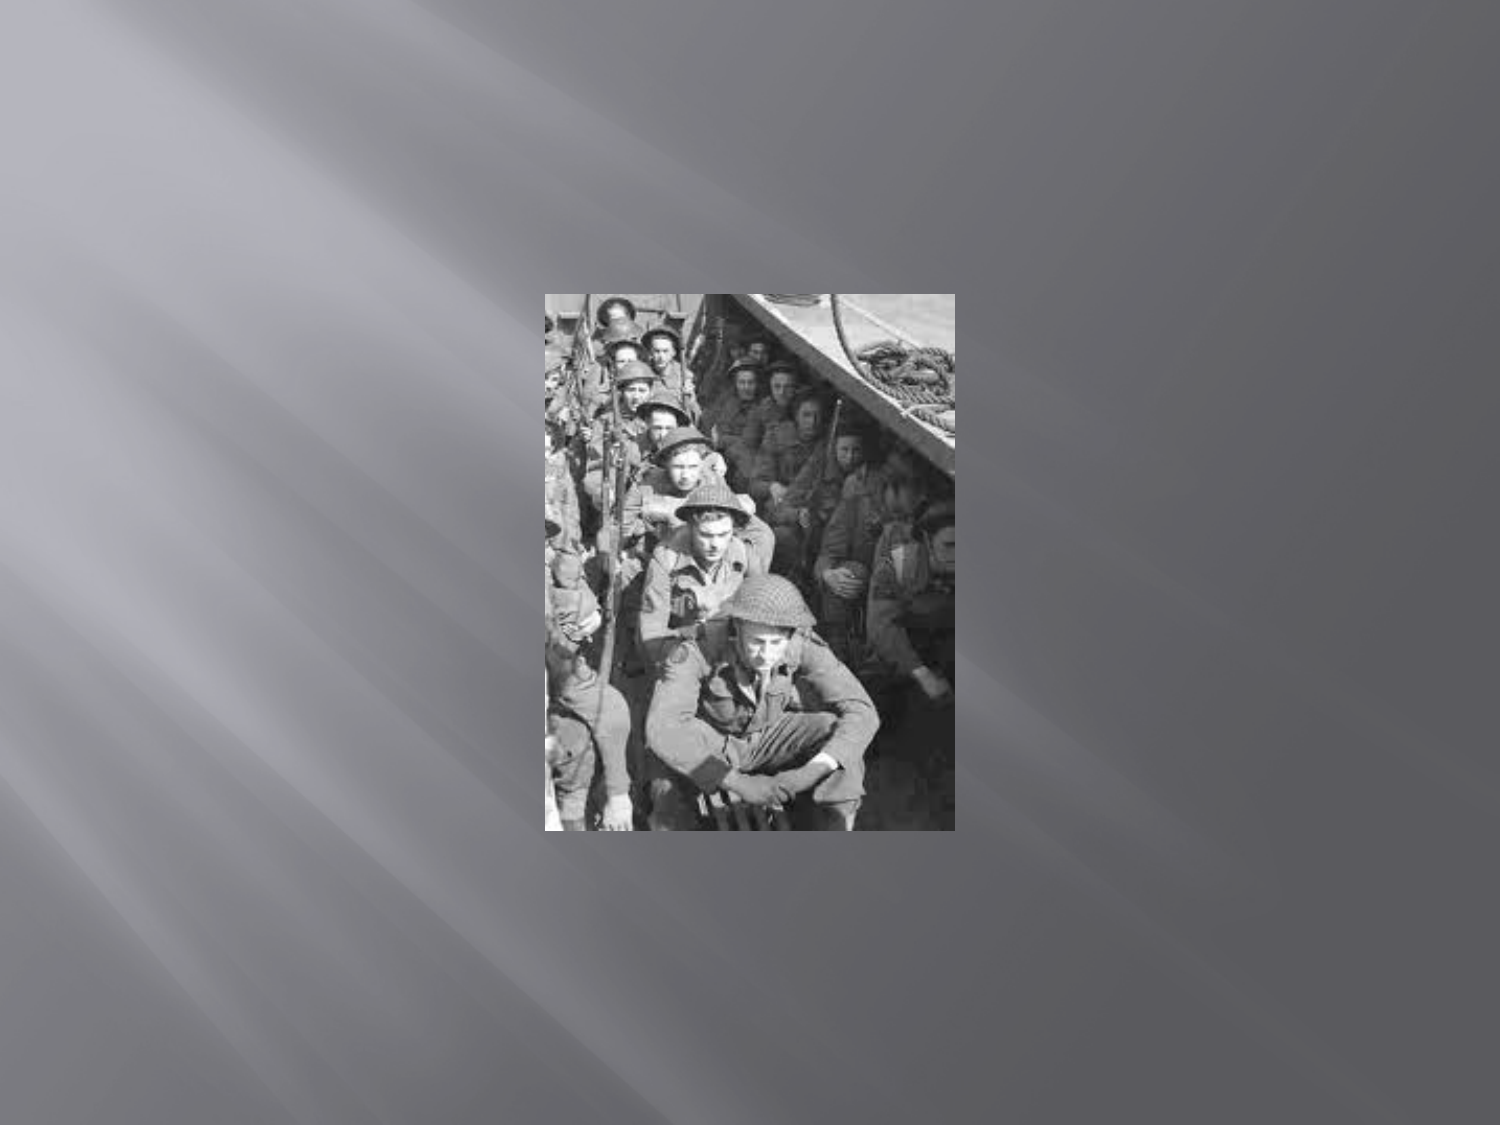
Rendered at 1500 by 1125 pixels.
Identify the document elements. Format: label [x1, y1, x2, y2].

picture [545, 294, 955, 831]
